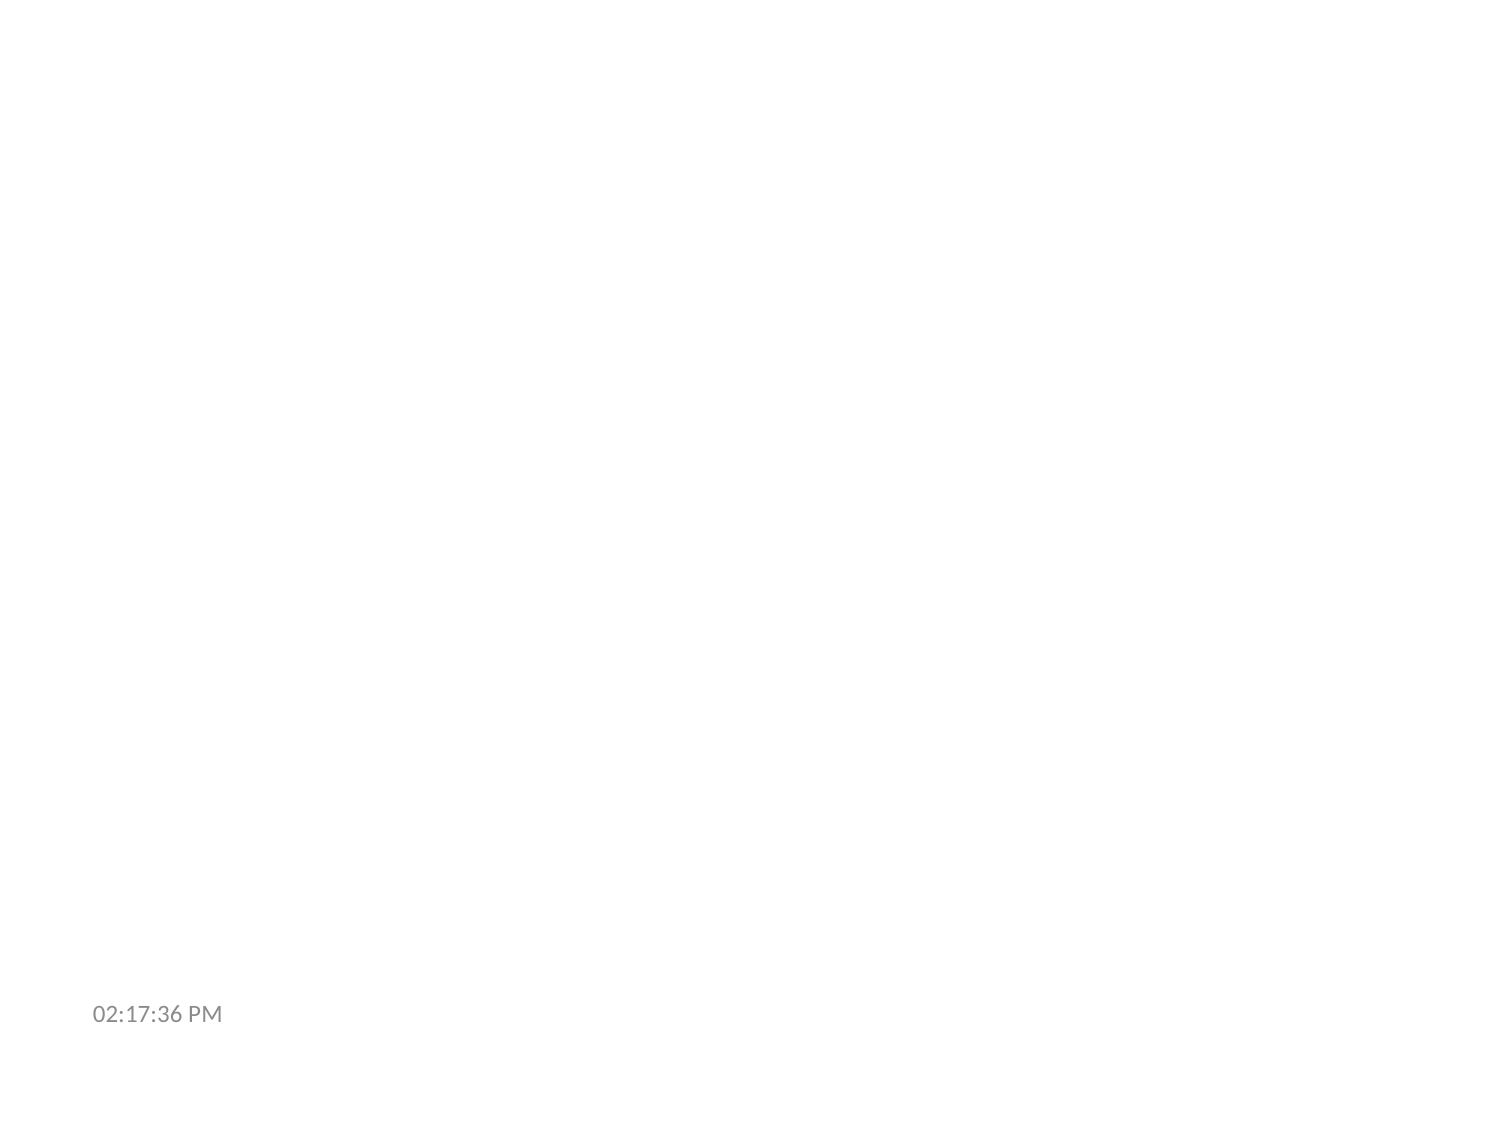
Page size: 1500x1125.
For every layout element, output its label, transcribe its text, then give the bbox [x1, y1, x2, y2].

text_box 3:35:09 PM [77, 982, 428, 1043]
